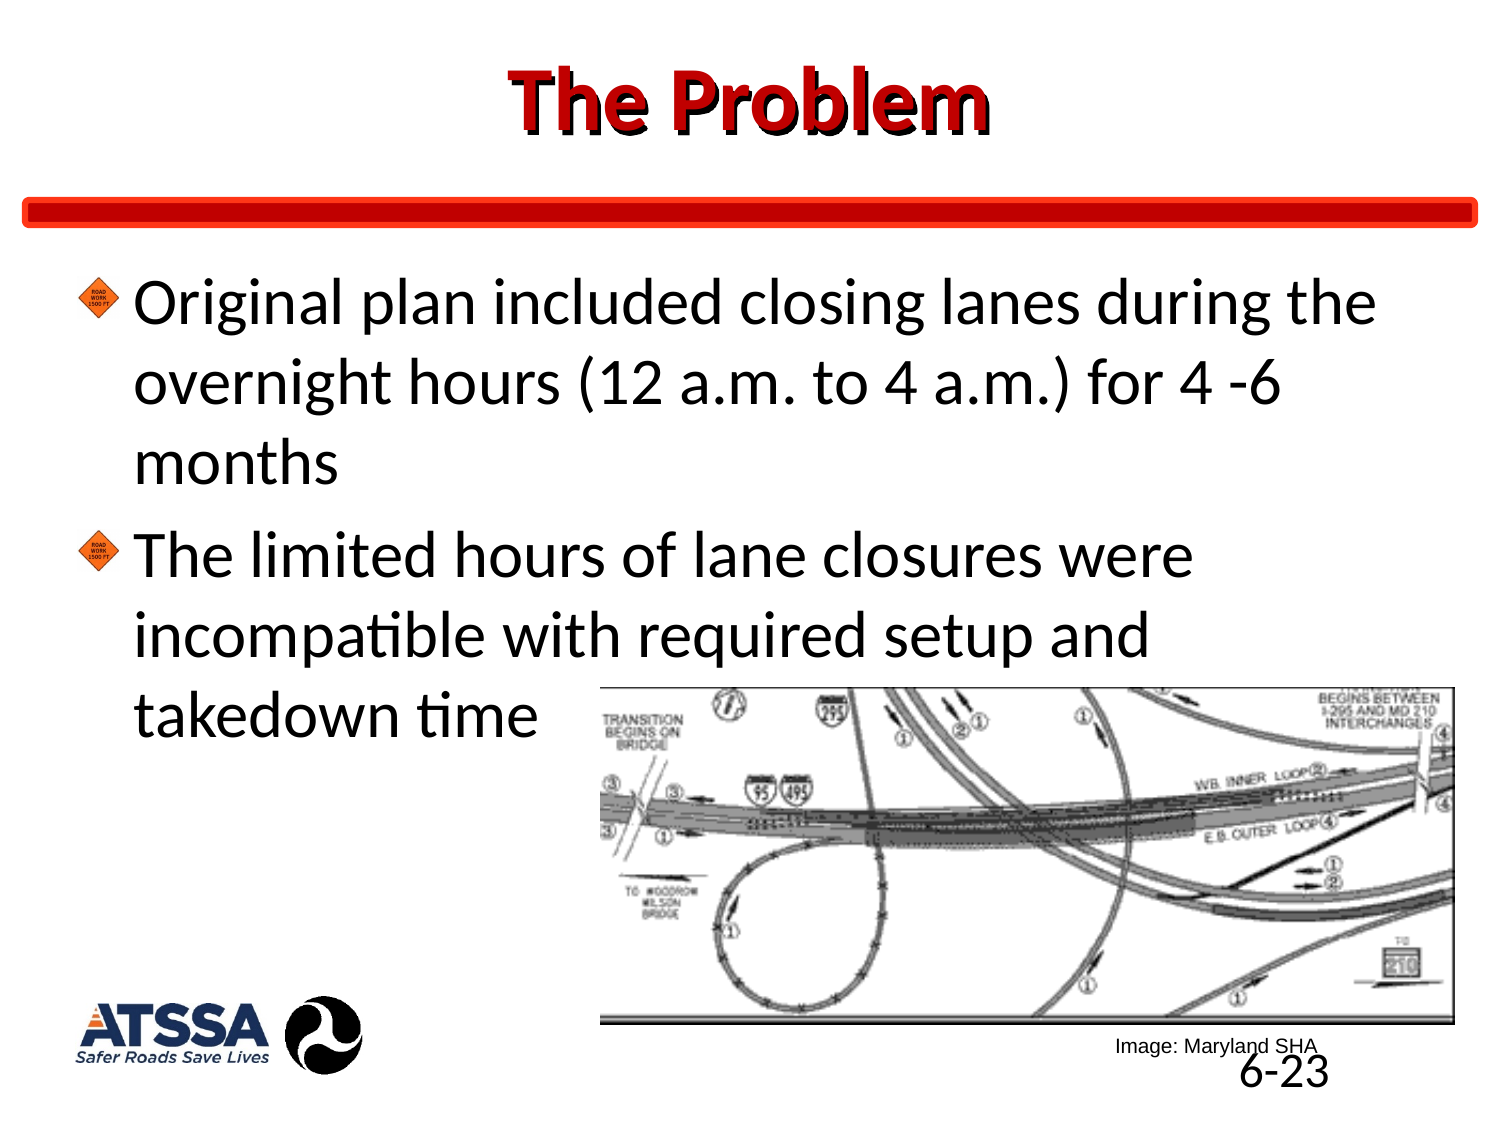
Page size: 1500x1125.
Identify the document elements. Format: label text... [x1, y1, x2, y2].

list Original plan included closing lanes during the overnight hours (12 a.m. to 4 a.m.) for 4 -6 months The limited hours of lane closures were incompatible with required setup and takedown time [62, 249, 1451, 963]
picture [75, 1003, 269, 1063]
text_box Image: Maryland SHA [1099, 1035, 1358, 1065]
picture [599, 687, 1455, 1026]
picture [77, 276, 120, 319]
picture [276, 989, 370, 1077]
picture [77, 529, 120, 572]
title The Problem [0, 0, 1500, 188]
